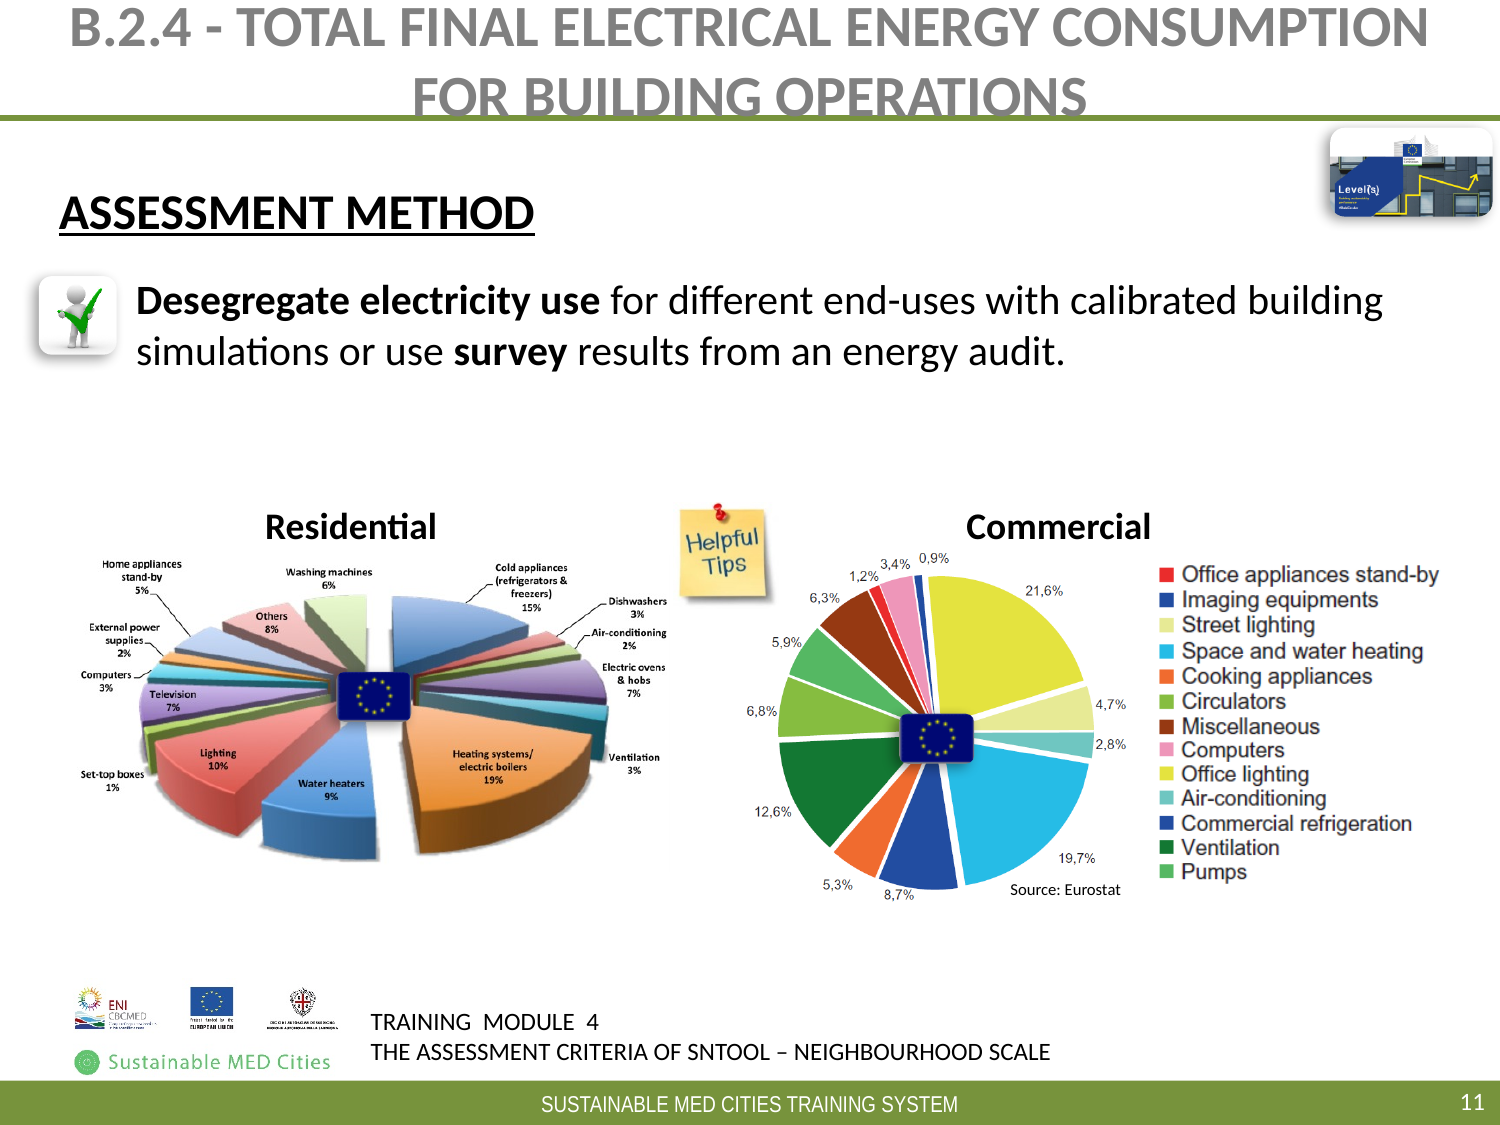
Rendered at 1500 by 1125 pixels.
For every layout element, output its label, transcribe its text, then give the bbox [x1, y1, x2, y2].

slide_number 11 [1149, 1074, 1500, 1125]
picture [62, 978, 356, 1080]
picture [38, 275, 117, 355]
text_box Desegregate electricity use for different end-uses with calibrated building simulations or use survey results from an energy audit. [121, 265, 1500, 381]
picture [1329, 127, 1493, 217]
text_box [741, 494, 1445, 908]
list ASSESSMENT METHOD [43, 172, 1106, 255]
title B.2.4 - TOTAL FINAL ELECTRICAL ENERGY CONSUMPTION FOR BUILDING OPERATIONS [0, 0, 1500, 117]
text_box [77, 494, 671, 873]
picture [672, 501, 779, 610]
